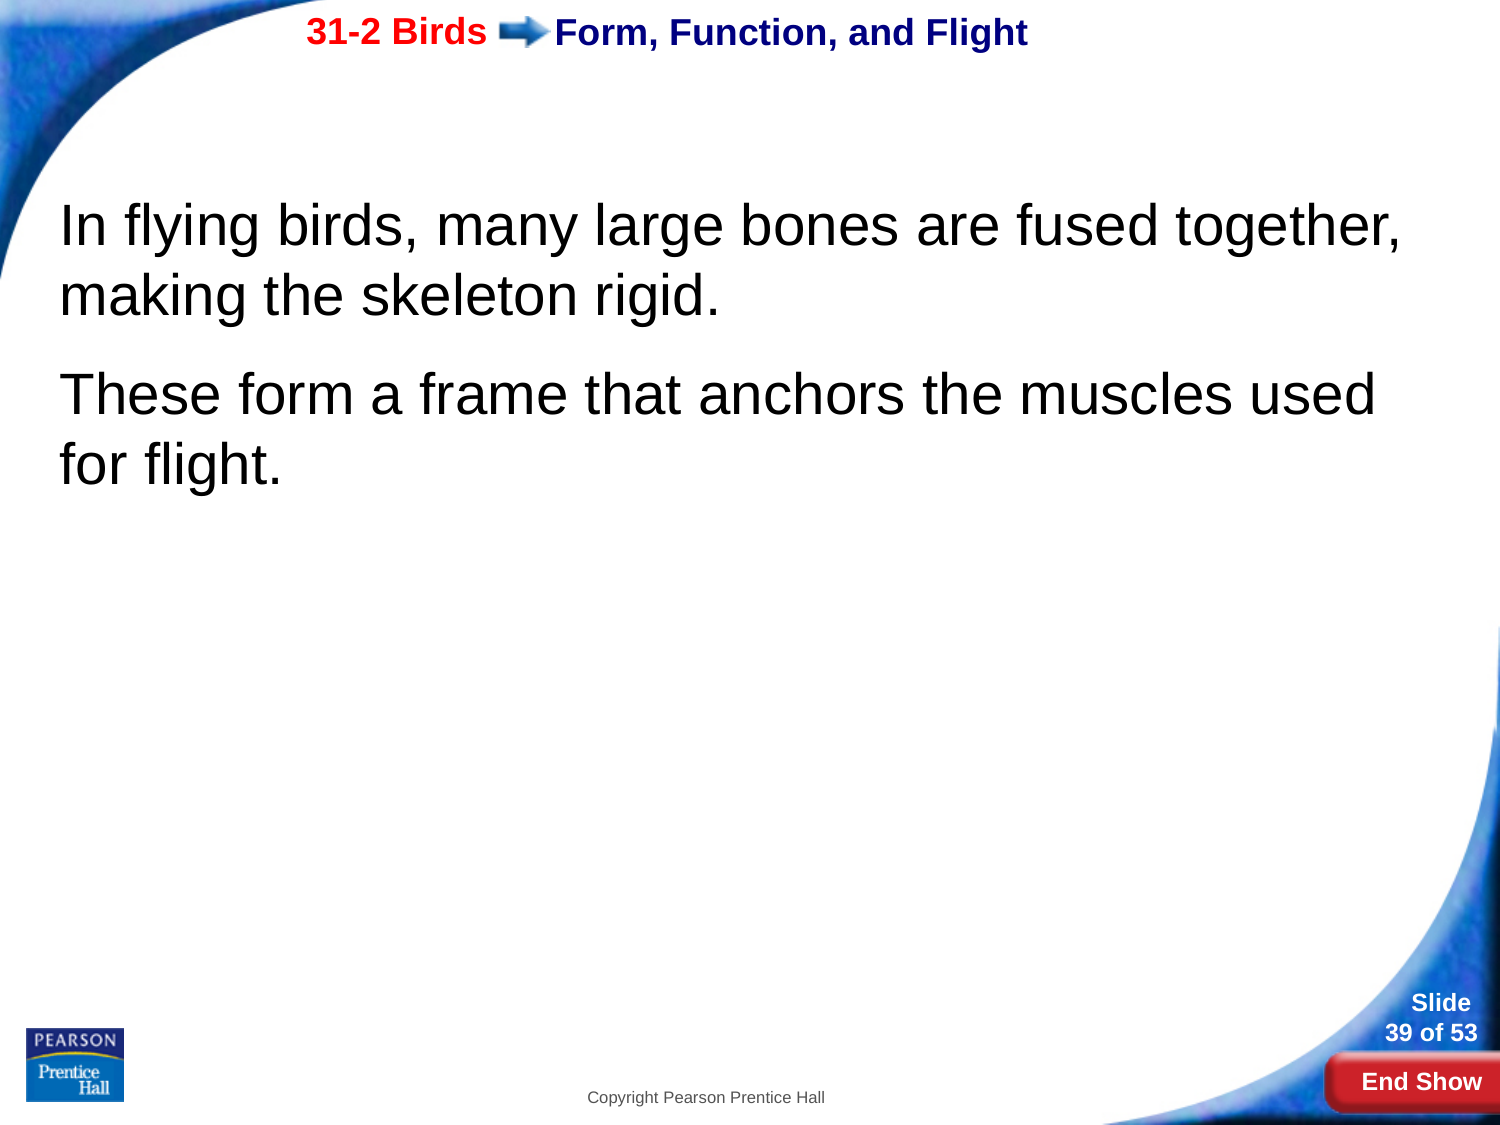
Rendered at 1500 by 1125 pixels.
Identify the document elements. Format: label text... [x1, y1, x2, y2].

picture [0, 0, 1500, 1125]
title Form, Function, and Flight [539, 0, 1209, 76]
list In flying birds, many large bones are fused together, making the skeleton rigid. These form a frame that anchors the muscles used for flight. [44, 179, 1463, 976]
footer Copyright Pearson Prentice Hall [468, 1078, 945, 1105]
